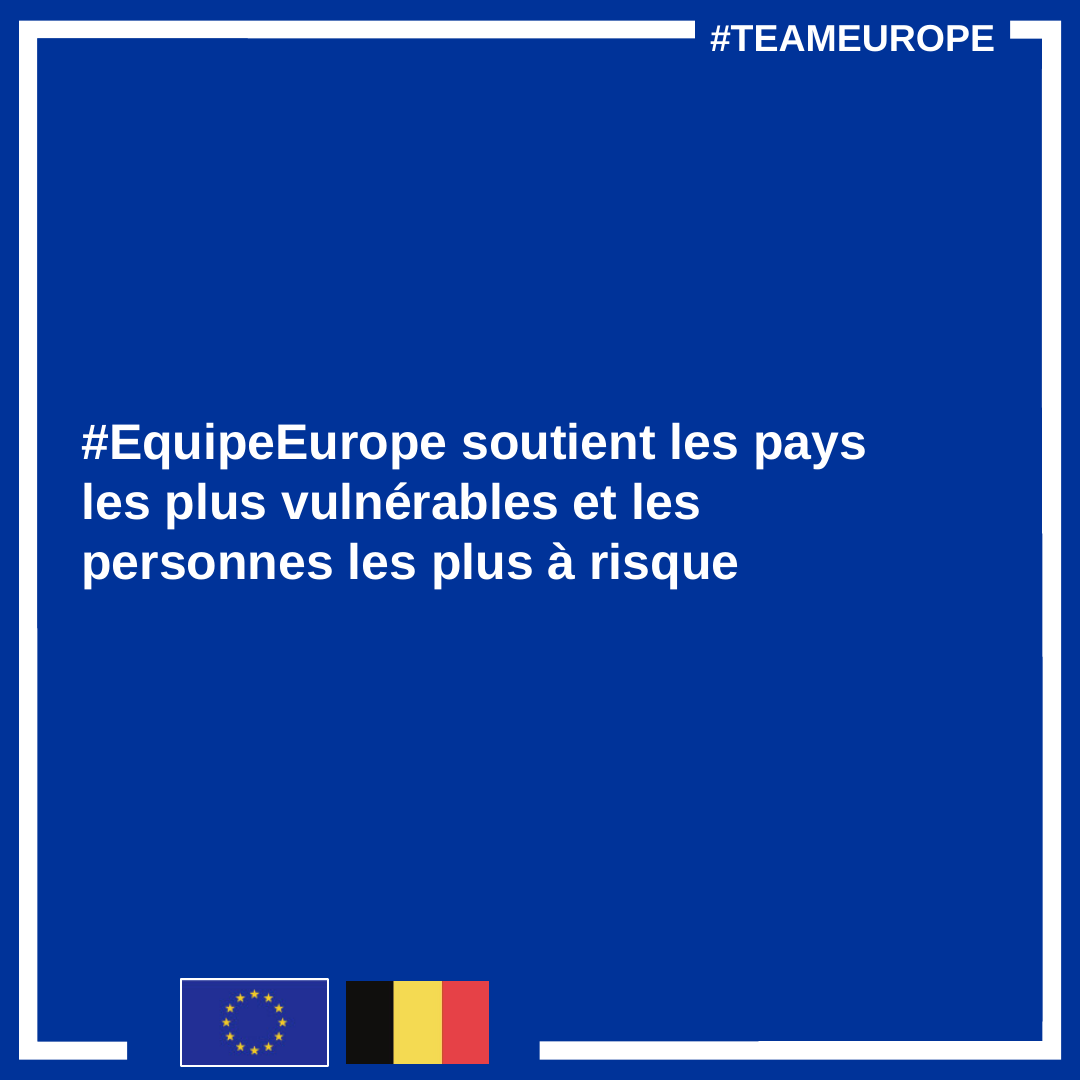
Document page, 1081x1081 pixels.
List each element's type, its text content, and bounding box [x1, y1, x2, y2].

picture [345, 980, 490, 1065]
text_box #EquipeEurope soutient les pays les plus vulnérables et les personnes les plus à risque [66, 402, 939, 597]
picture [182, 980, 327, 1065]
